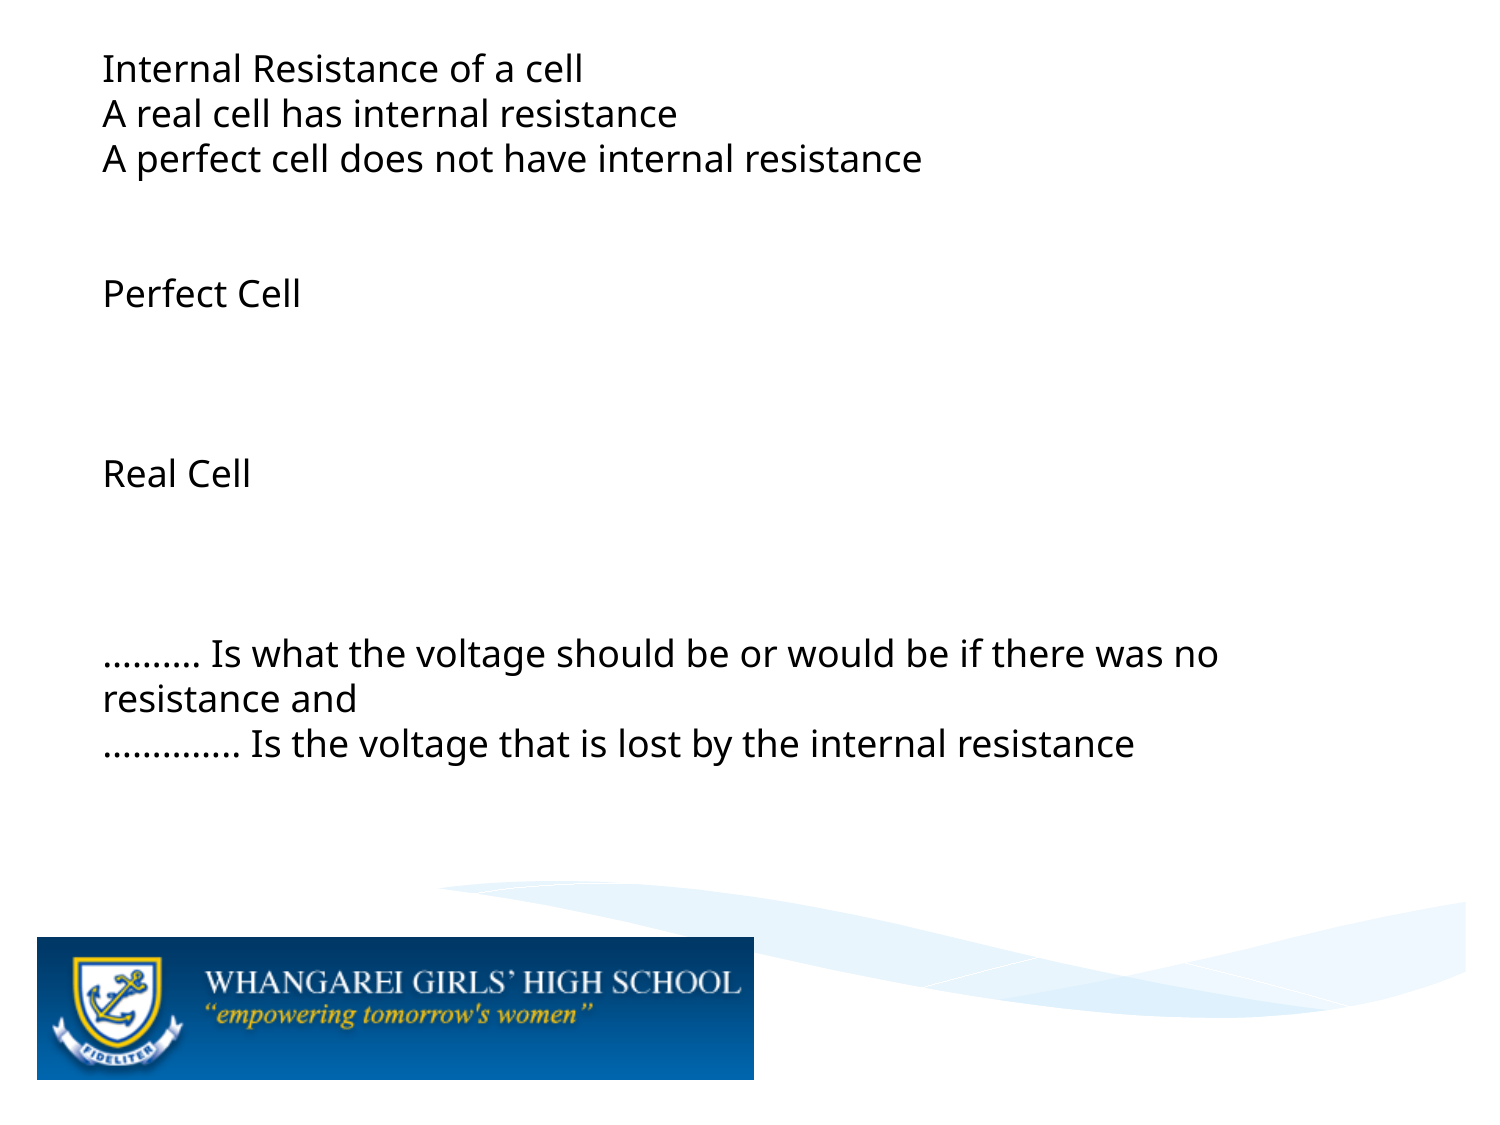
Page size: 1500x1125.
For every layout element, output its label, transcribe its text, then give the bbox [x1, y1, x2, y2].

picture [37, 937, 754, 1080]
text_box Internal Resistance of a cell A real cell has internal resistance A perfect cell does not have internal resistance Perfect Cell Real Cell ………. Is what the voltage should be or would be if there was no resistance and ………….. Is the voltage that is lost by the internal resistance [87, 37, 1363, 773]
